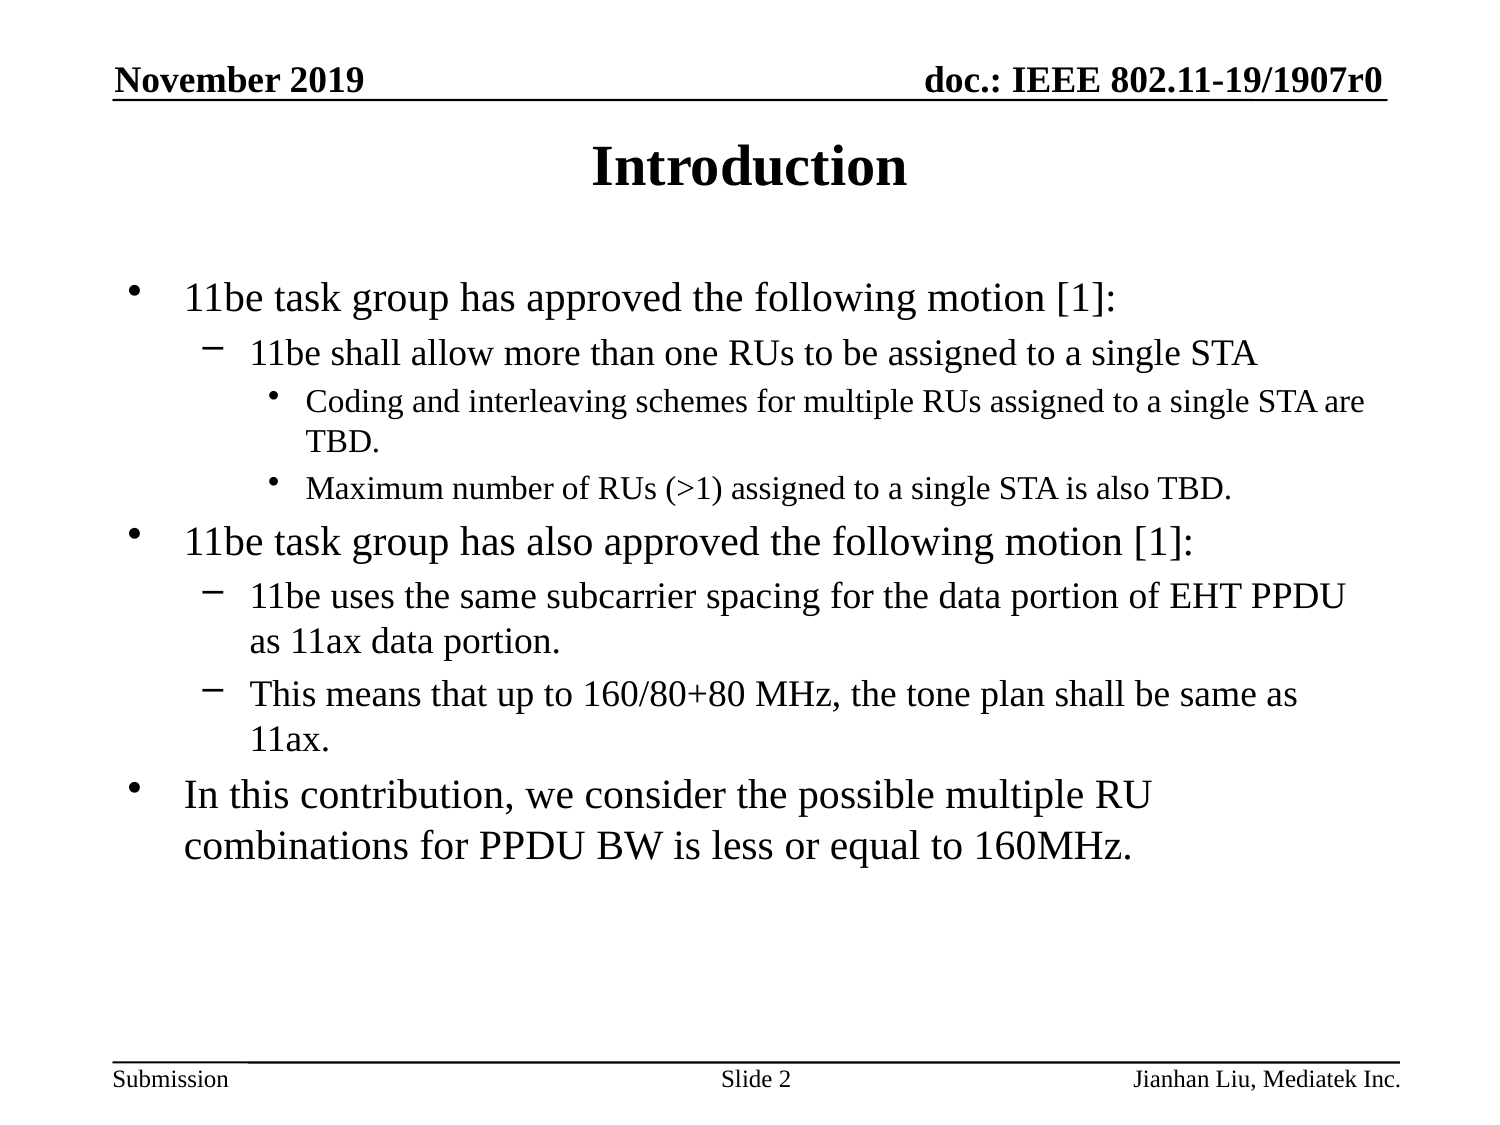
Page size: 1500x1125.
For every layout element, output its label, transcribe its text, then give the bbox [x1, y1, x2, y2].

slide_number Slide 2 [712, 1061, 800, 1093]
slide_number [114, 54, 368, 101]
list 11be task group has approved the following motion [1]: 11be shall allow more than one RUs to be assigned to a single STA Coding and interleaving schemes for multiple RUs assigned to a single STA are TBD. Maximum number of RUs (>1) assigned to a single STA is also TBD. 11be task group has also approved the following motion [1]: 11be uses the same subcarrier spacing for the data portion of EHT PPDU as 11ax data portion. This means that up to 160/80+80 MHz, the tone plan shall be same as 11ax. In this contribution, we consider the possible multiple RU combinations for PPDU BW is less or equal to 160MHz. [112, 262, 1388, 1001]
footer Jianhan Liu, Mediatek Inc. [1129, 1061, 1402, 1093]
title Introduction [112, 112, 1388, 213]
